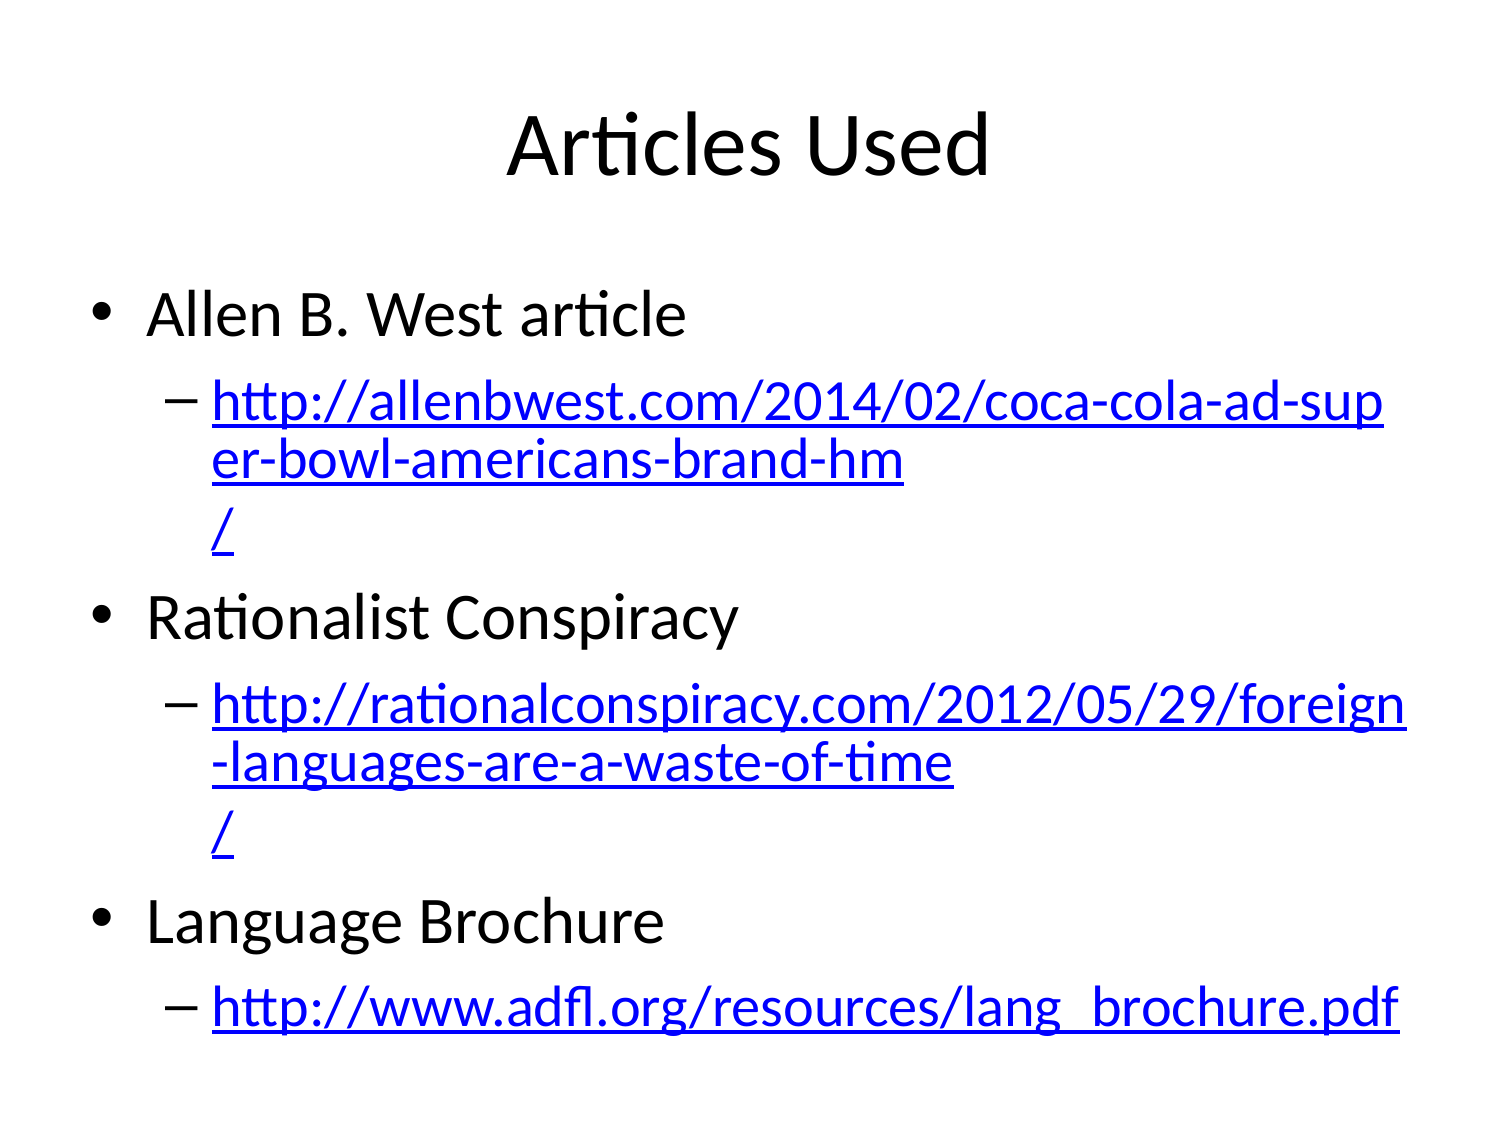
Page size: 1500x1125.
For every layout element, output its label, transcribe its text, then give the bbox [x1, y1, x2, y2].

list Allen B. West article http://allenbwest.com/2014/02/coca-cola-ad-super-bowl-americans-brand-hm/ Rationalist Conspiracy http://rationalconspiracy.com/2012/05/29/foreign-languages-are-a-waste-of-time/ Language Brochure http://www.adfl.org/resources/lang_brochure.pdf [75, 262, 1425, 1005]
title Articles Used [75, 45, 1425, 233]
